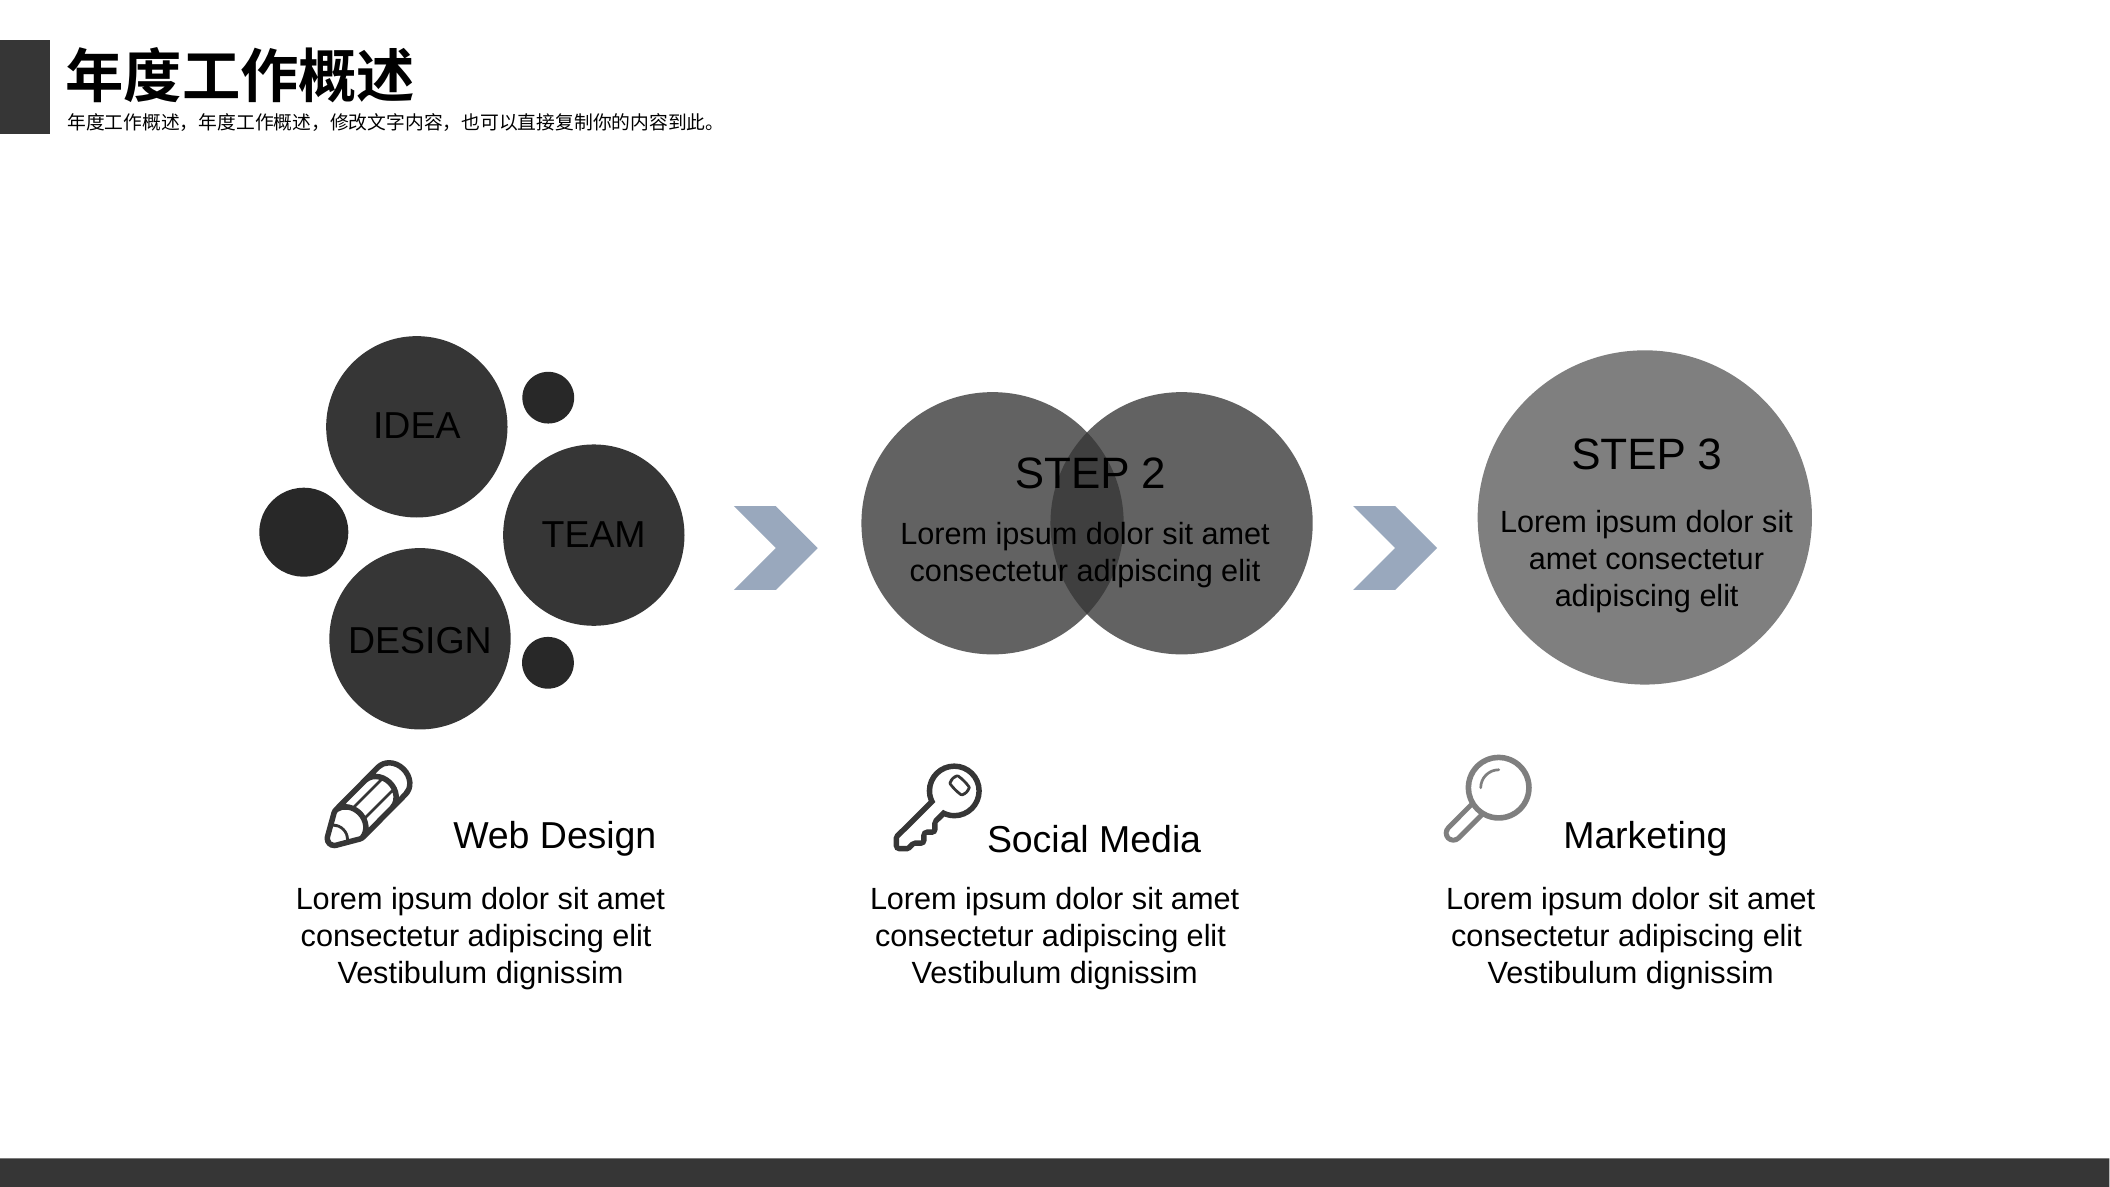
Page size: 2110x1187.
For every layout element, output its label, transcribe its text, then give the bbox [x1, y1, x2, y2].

text_box [731, 505, 820, 591]
text_box [1350, 505, 1439, 591]
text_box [819, 763, 1291, 999]
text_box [244, 759, 716, 999]
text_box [849, 392, 1321, 655]
text_box 年度工作概述 [65, 39, 547, 110]
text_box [1395, 754, 1867, 999]
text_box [259, 336, 685, 730]
text_box 年度工作概述，年度工作概述，修改文字内容，也可以直接复制你的内容到此。 [67, 110, 738, 134]
text_box [0, 1157, 2110, 1187]
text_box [1477, 350, 1812, 685]
text_box [0, 39, 51, 135]
